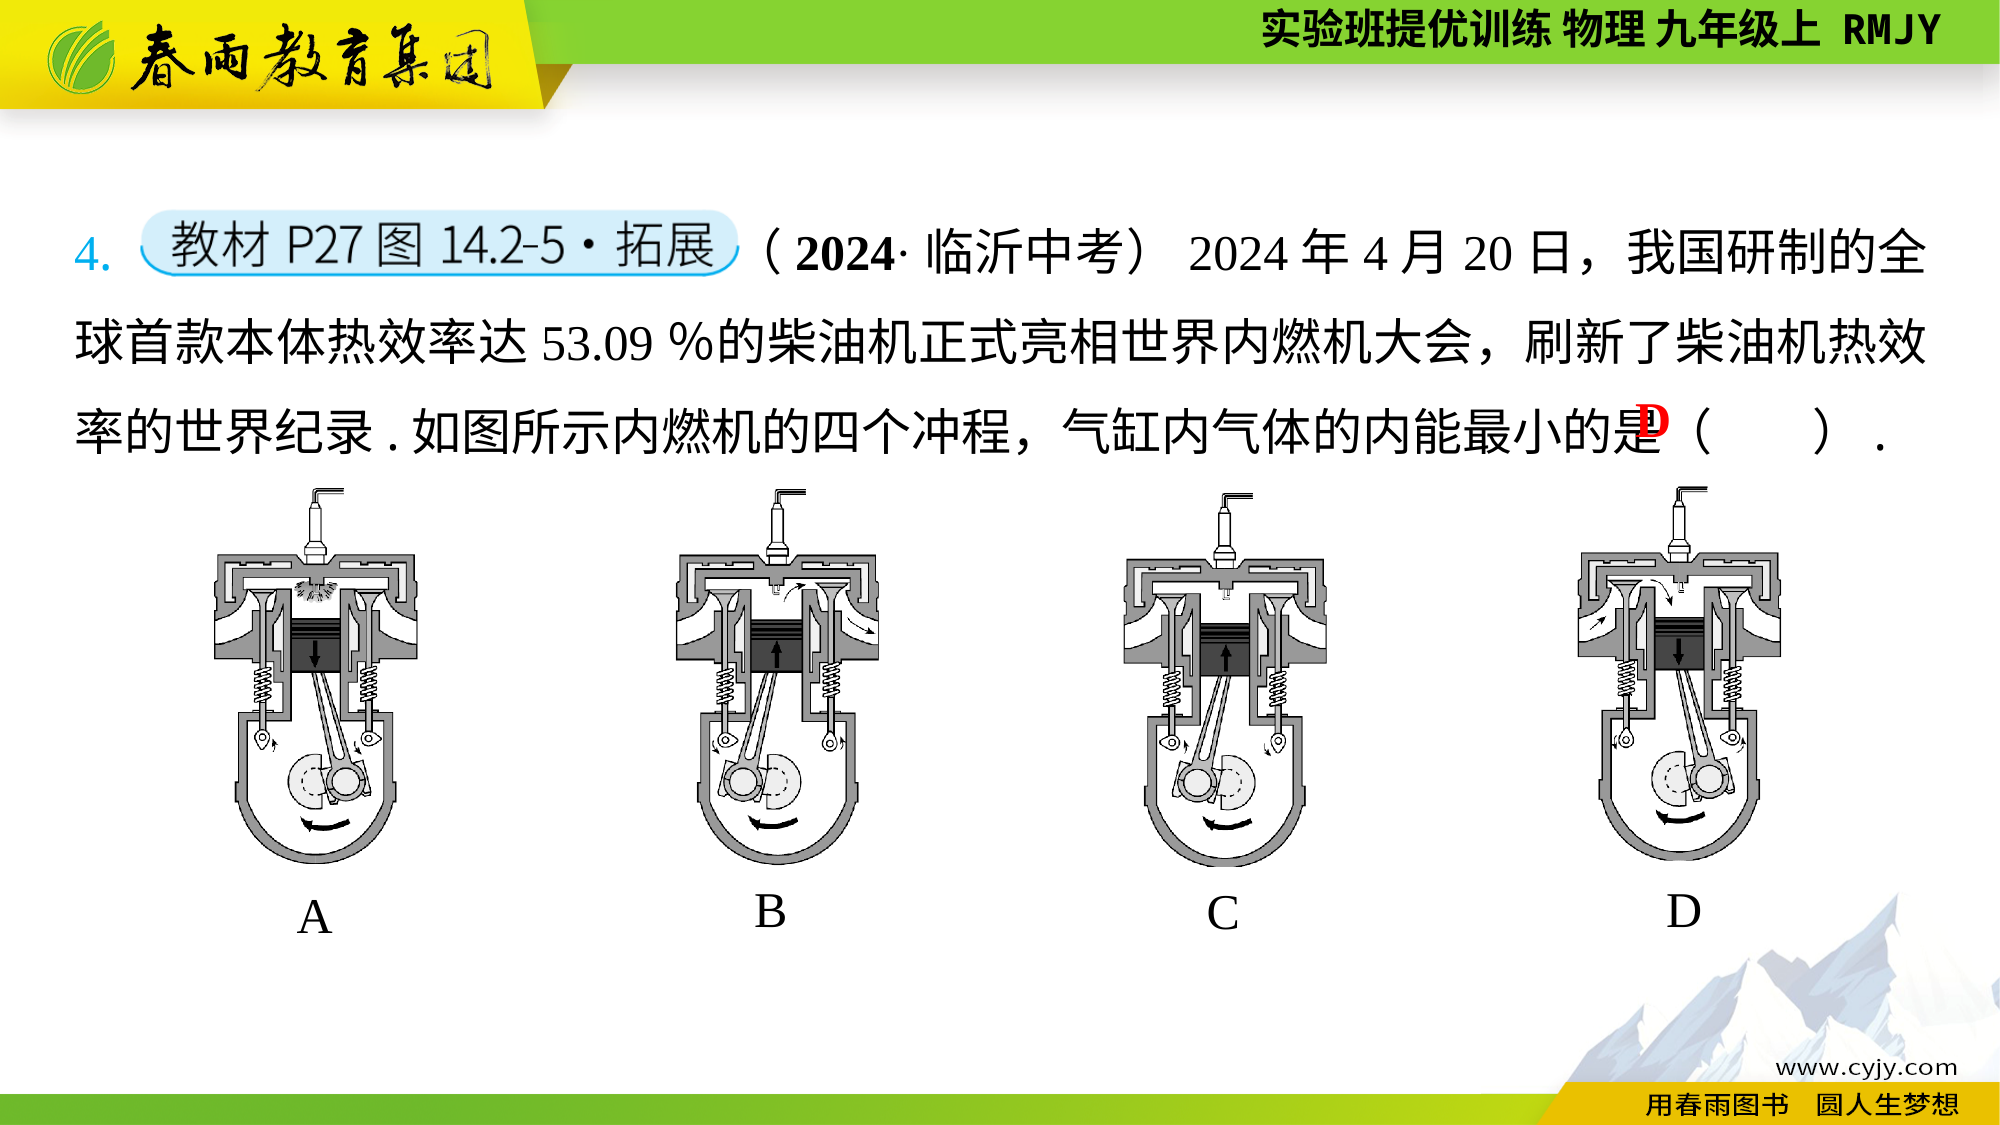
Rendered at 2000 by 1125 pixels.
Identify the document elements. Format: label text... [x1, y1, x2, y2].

text_box A [281, 879, 348, 952]
text_box B [739, 879, 803, 945]
text_box D [1651, 879, 1717, 945]
list 4. （2024·临沂中考）2024年4月20日，我国研制的全球首款本体热效率达53.09％的柴油机正式亮相世界内燃机大会，刷新了柴油机热效率的世界纪录.如图所示内燃机的四个冲程，气缸内气体的内能最小的是（ ）. [59, 183, 1944, 471]
picture [0, 0, 2000, 1125]
text_box C [1191, 883, 1255, 947]
text_box D [1620, 379, 1686, 455]
